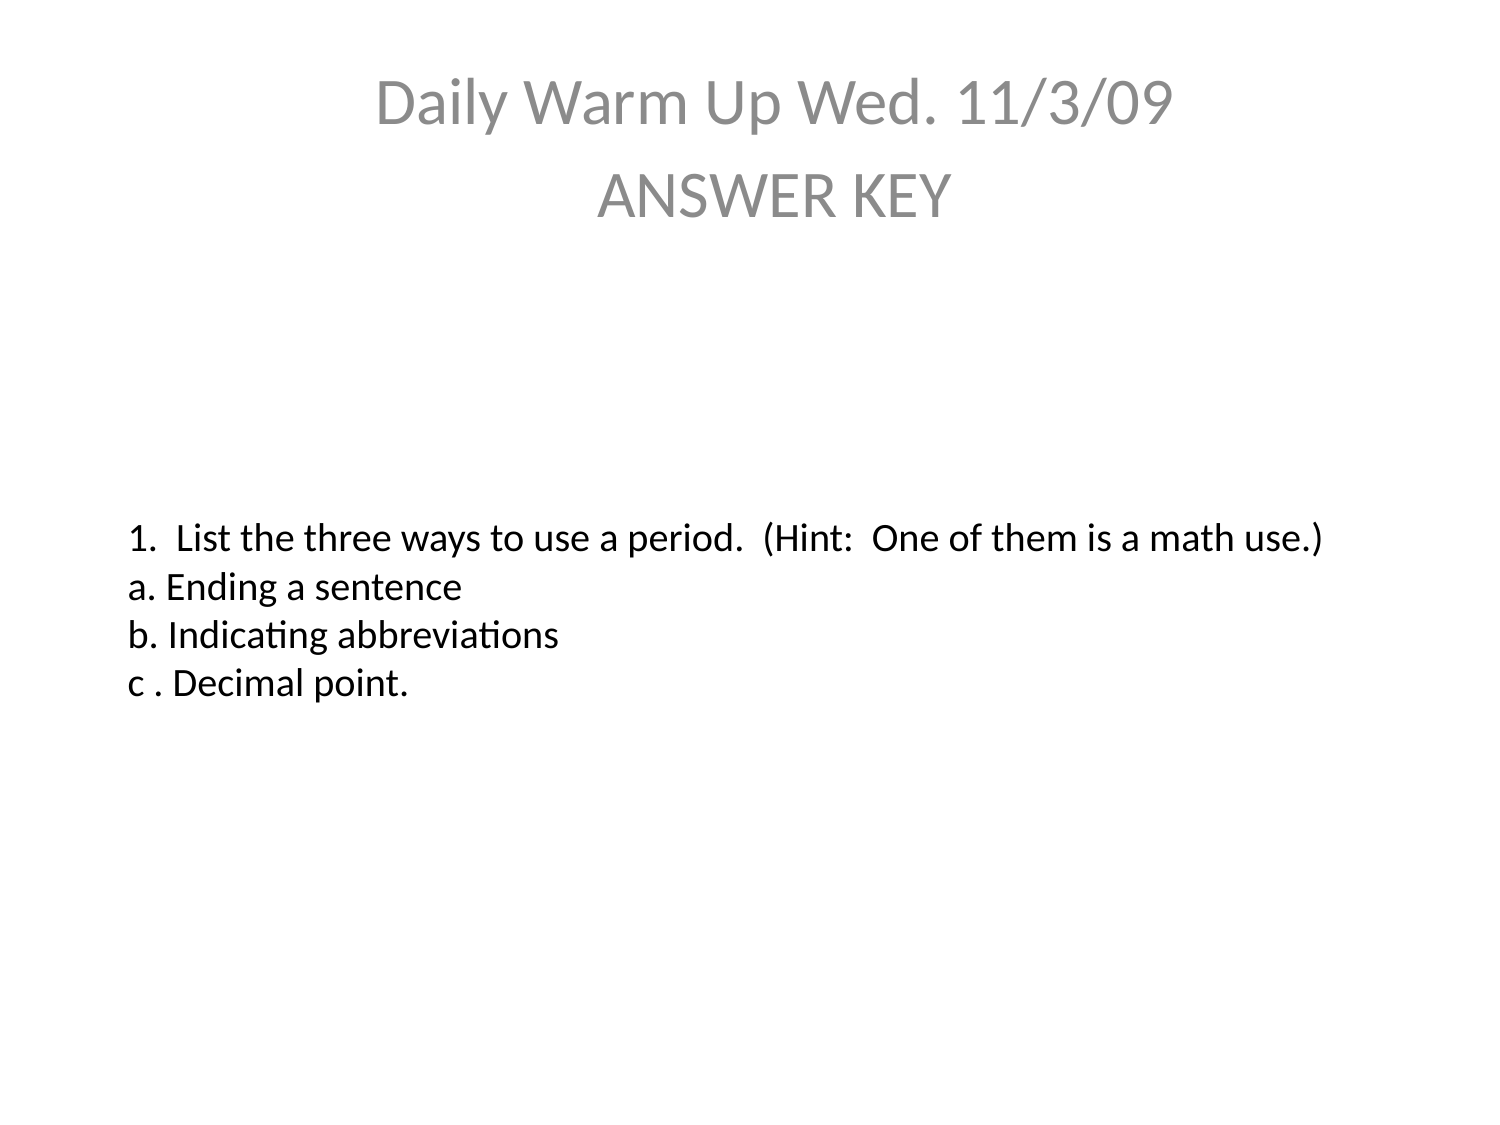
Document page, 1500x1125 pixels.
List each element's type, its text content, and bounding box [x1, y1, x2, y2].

title 1. List the three ways to use a period. (Hint: One of them is a math use.) a. Ending a sentence b. Indicating abbreviations c . Decimal point. [112, 487, 1388, 729]
subtitle Daily Warm Up Wed. 11/3/09 ANSWER KEY [249, 50, 1300, 338]
